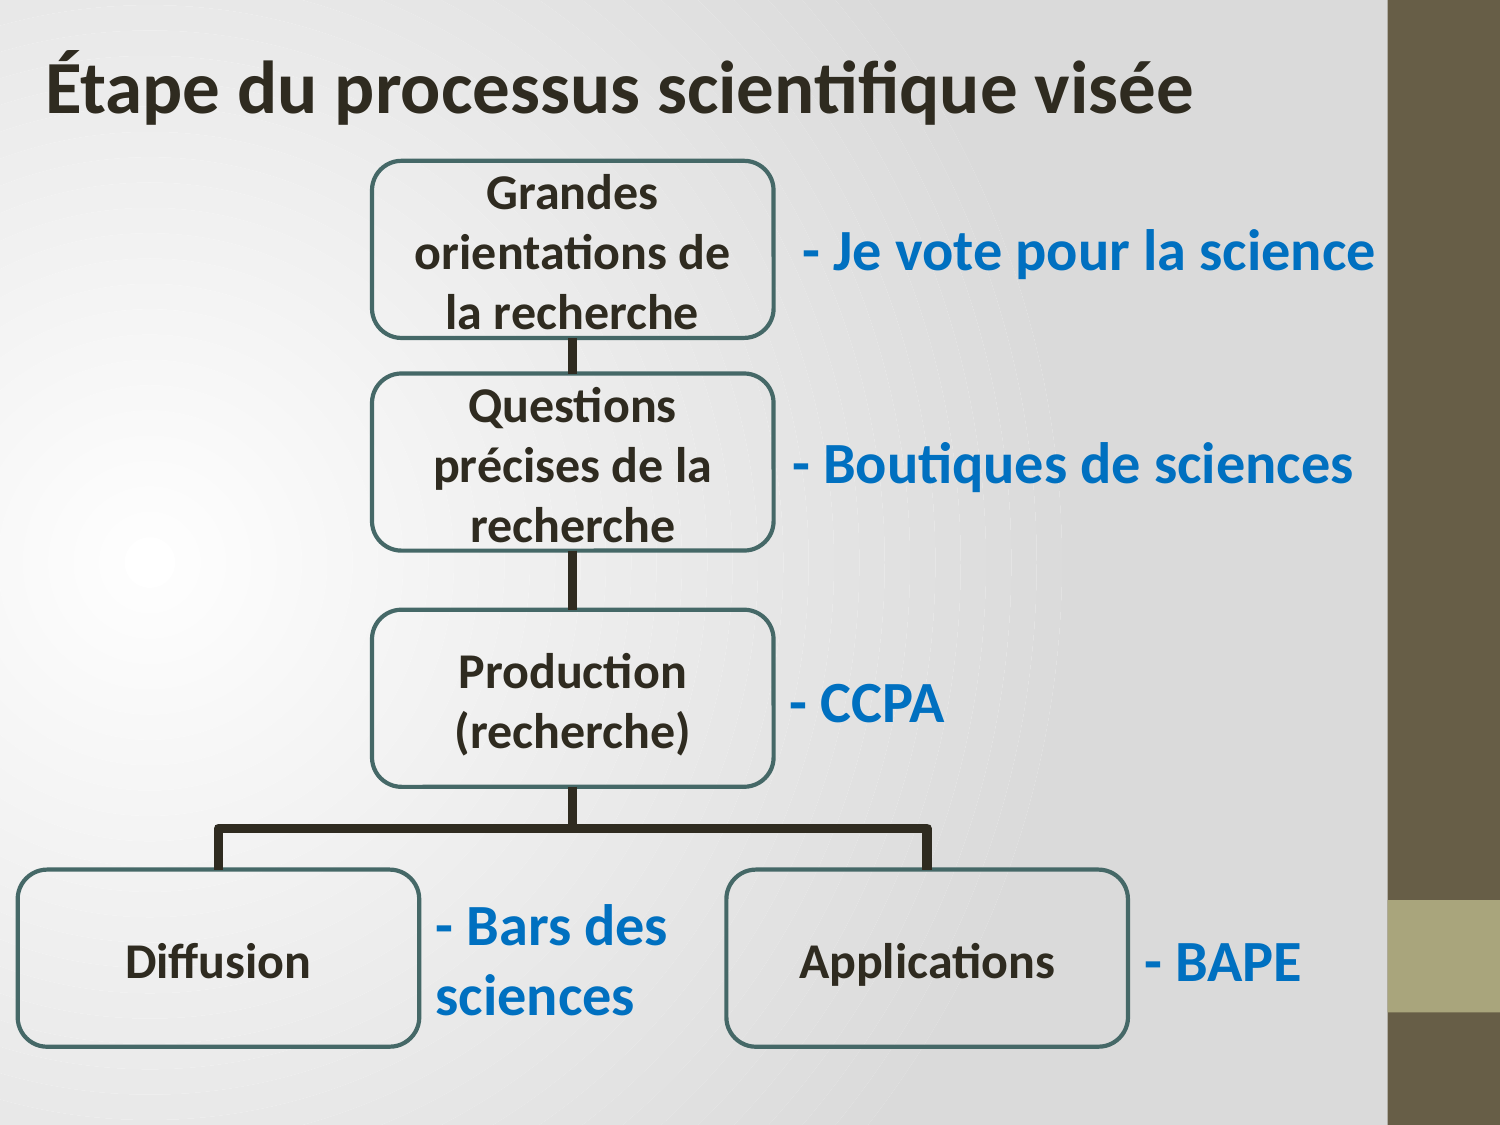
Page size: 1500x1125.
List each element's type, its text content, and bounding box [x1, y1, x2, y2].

text_box - Boutiques de sciences [777, 417, 1369, 503]
text_box - Bars des sciences [420, 879, 697, 1035]
text_box - BAPE [1129, 915, 1317, 1000]
text_box Questions précises de la recherche [369, 371, 776, 553]
text_box Grandes orientations de la recherche [369, 158, 776, 341]
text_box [353, 650, 438, 1006]
text_box Production (recherche) [369, 607, 776, 789]
text_box - CCPA [802, 656, 960, 742]
text_box Diffusion [15, 867, 420, 1049]
text_box - Je vote pour la science [787, 204, 1391, 290]
text_box Applications [724, 867, 1131, 1049]
text_box Étape du processus scientifique visée [30, 30, 1211, 136]
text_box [708, 650, 792, 1006]
